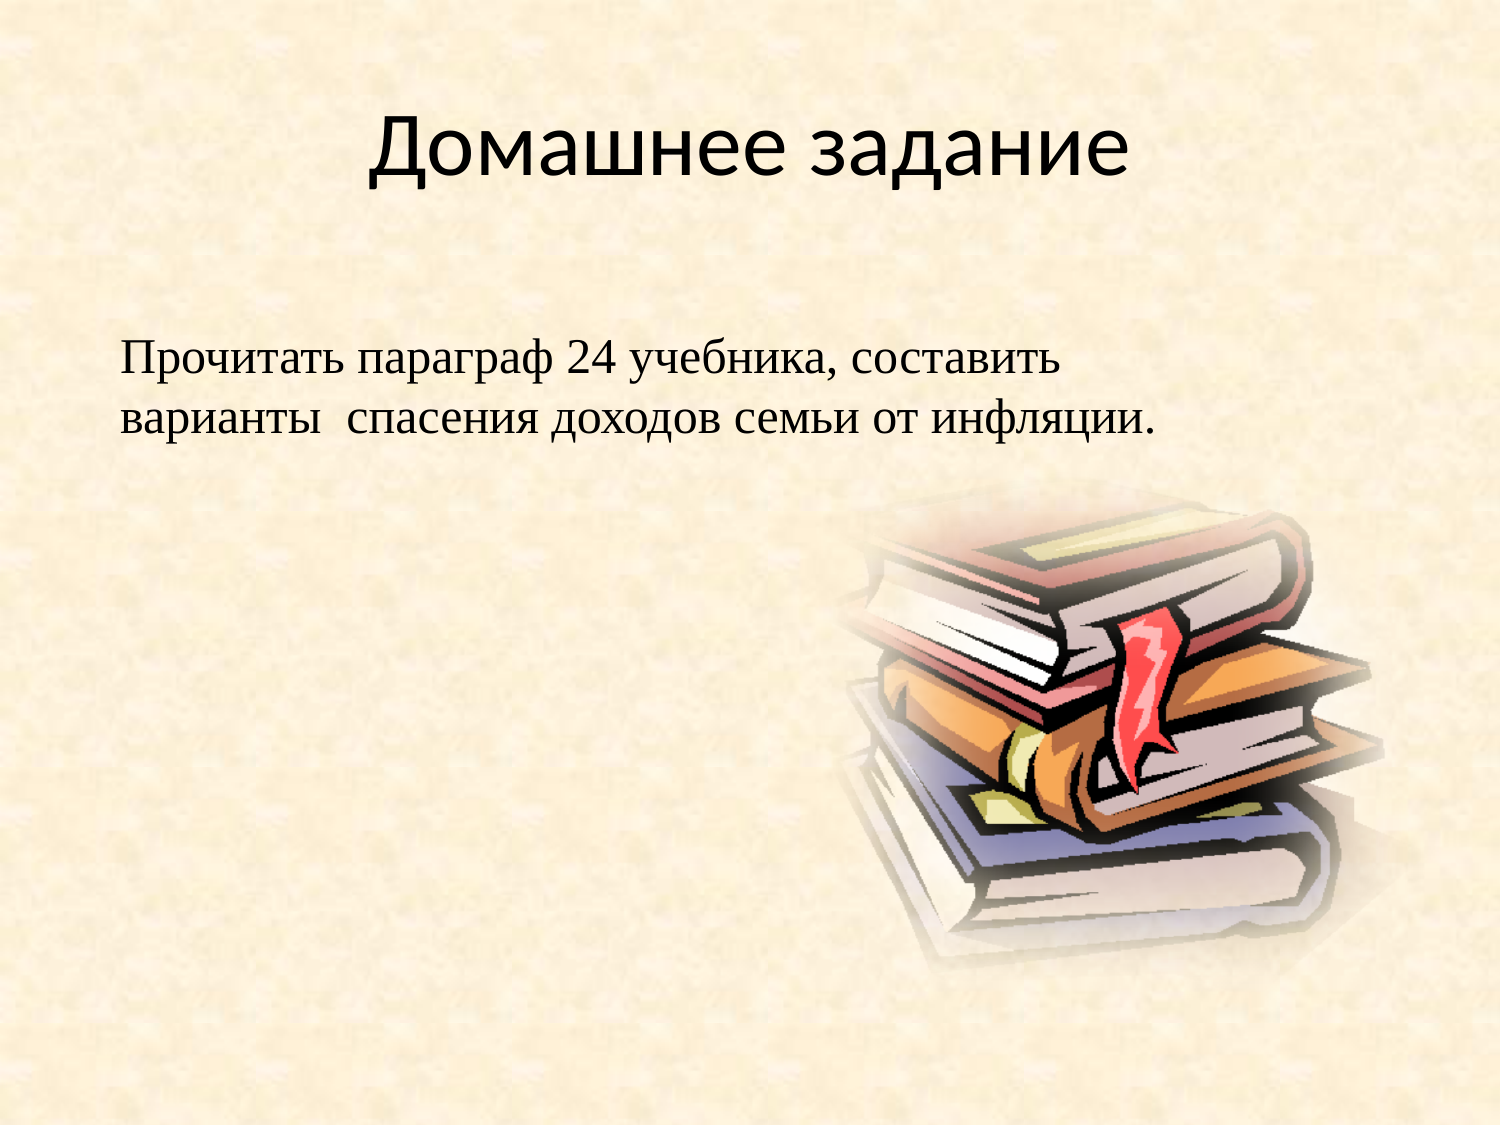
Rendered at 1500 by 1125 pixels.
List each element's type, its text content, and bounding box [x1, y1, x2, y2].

title Домашнее задание [75, 45, 1425, 233]
text_box Прочитать параграф 24 учебника, составить варианты спасения доходов семьи от инфляции. [105, 316, 1278, 452]
picture [0, 0, 1500, 1125]
